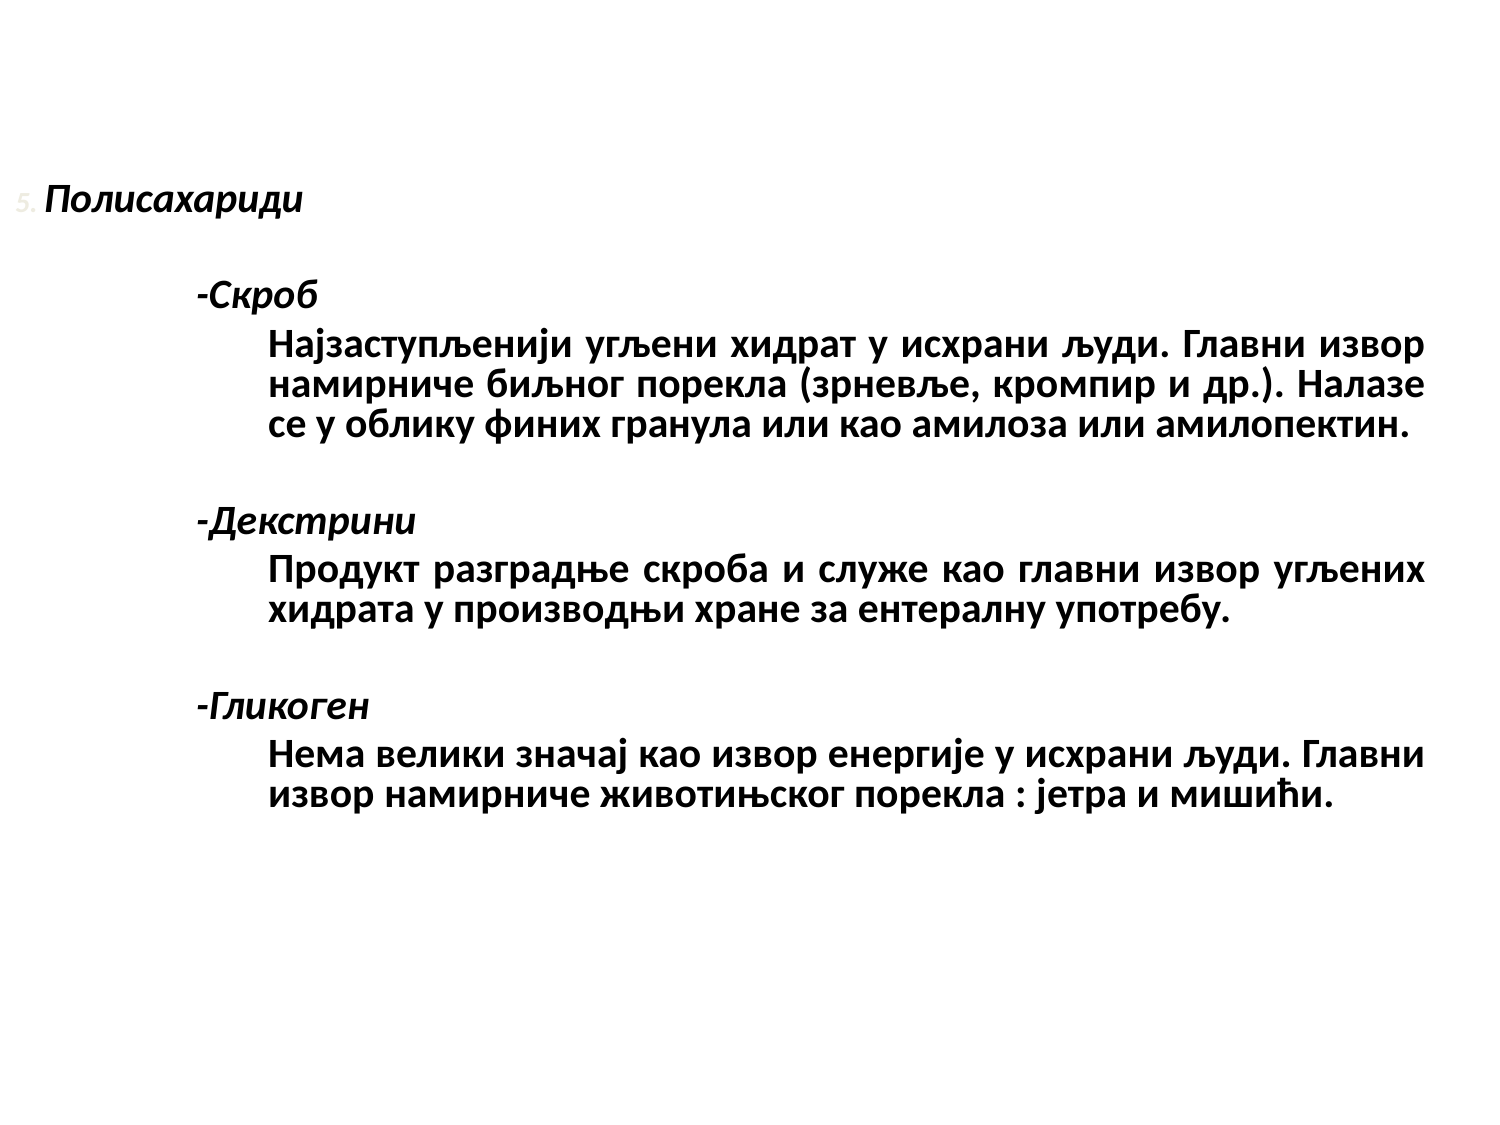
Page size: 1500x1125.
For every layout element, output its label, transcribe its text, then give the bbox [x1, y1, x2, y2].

subtitle 5. Полисахариди -Скроб Најзаступљенији угљени хидрат у исхрани људи. Главни извор намирниче биљног порекла (зрневље, кромпир и др.). Налазе се у облику финих гранула или као амилоза или амилопектин. -Декстрини Продукт разградње скроба и служе као главни извор угљених хидрата у производњи хране за ентералну употребу. -Гликоген Нема велики значај као извор енергије у исхрани људи. Главни извор намирниче животињског порекла : јетра и мишићи. [0, 172, 1442, 953]
